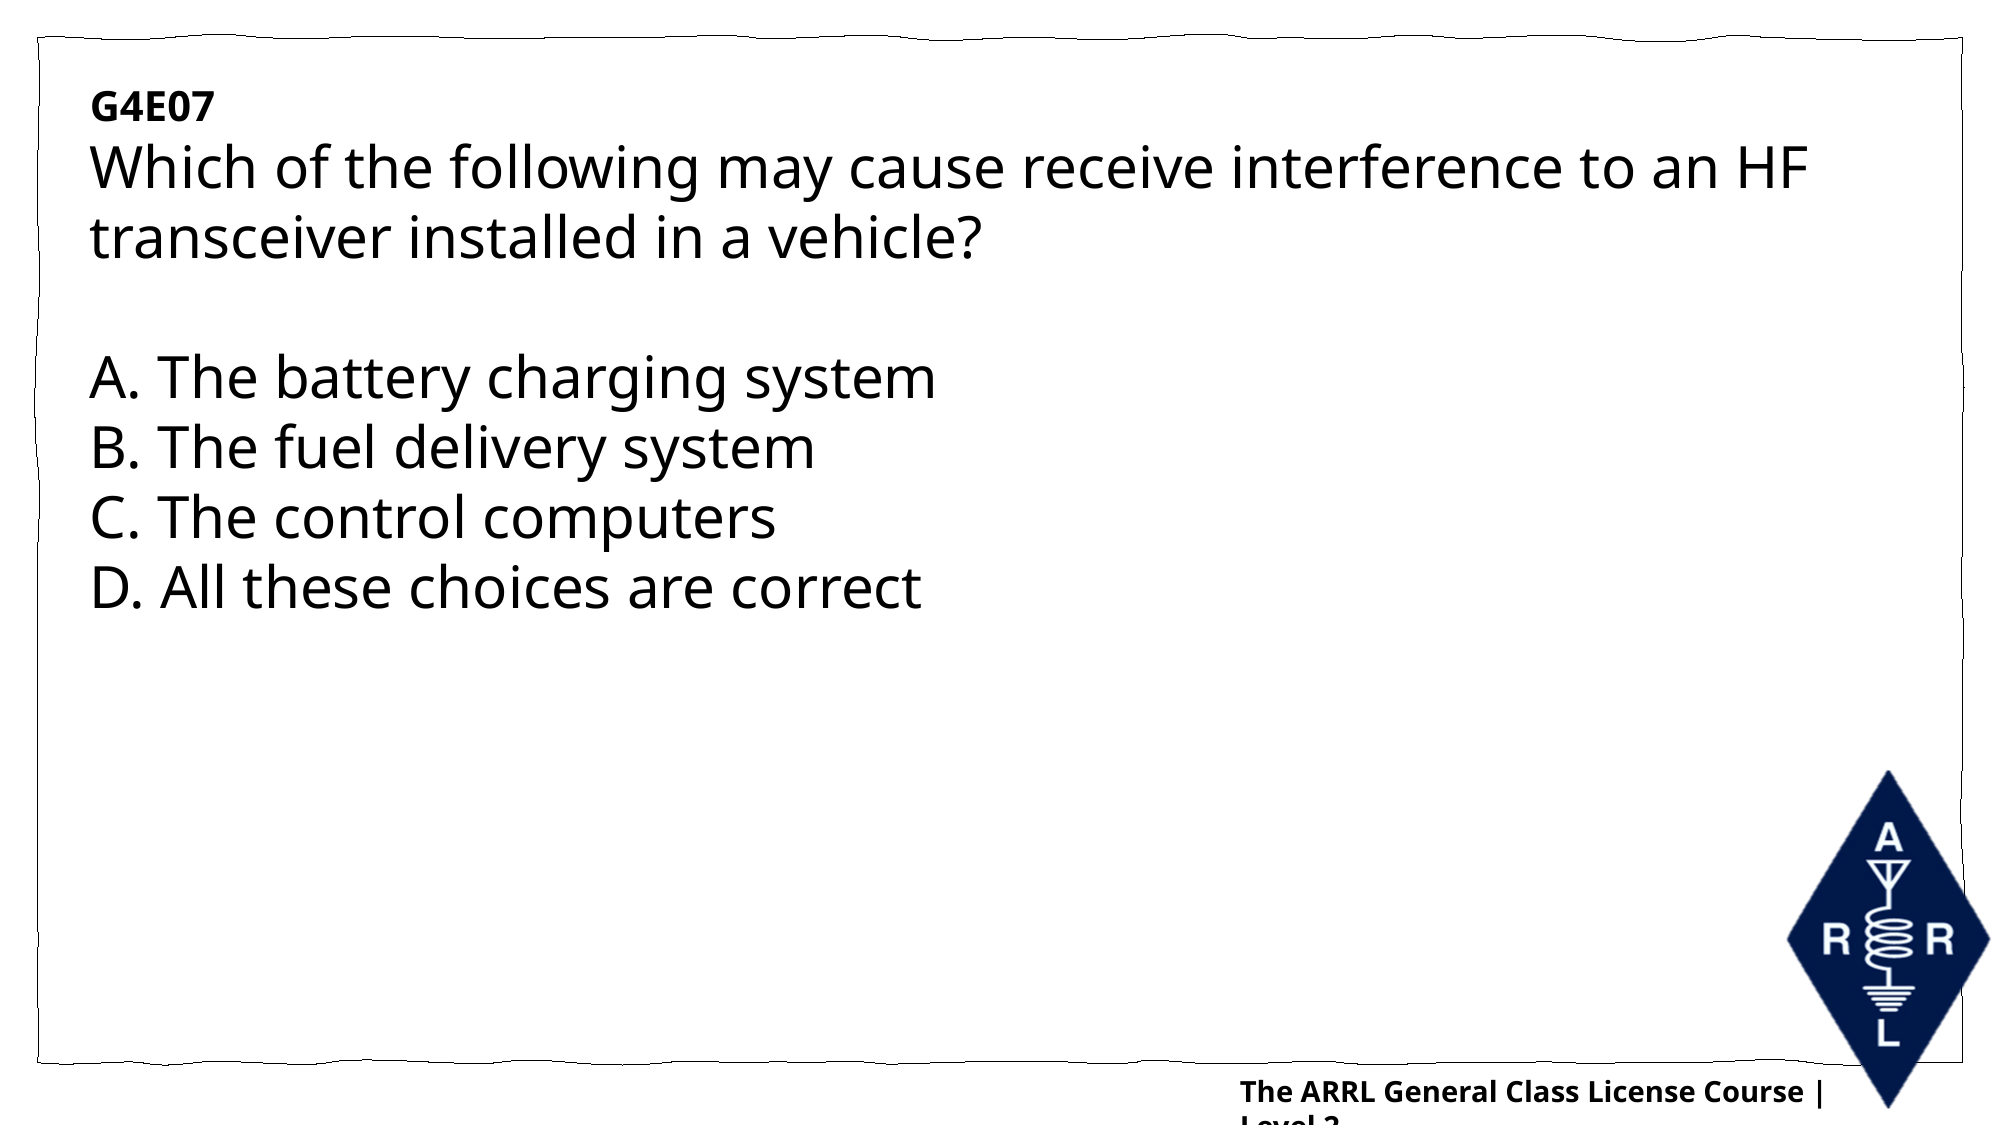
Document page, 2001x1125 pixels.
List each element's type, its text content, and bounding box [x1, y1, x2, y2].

text_box G4E07 Which of the following may cause receive interference to an HF transceiver installed in a vehicle? A. The battery charging system B. The fuel delivery system C. The control computers D. All these choices are correct [75, 72, 1850, 628]
picture [1773, 752, 1999, 1125]
